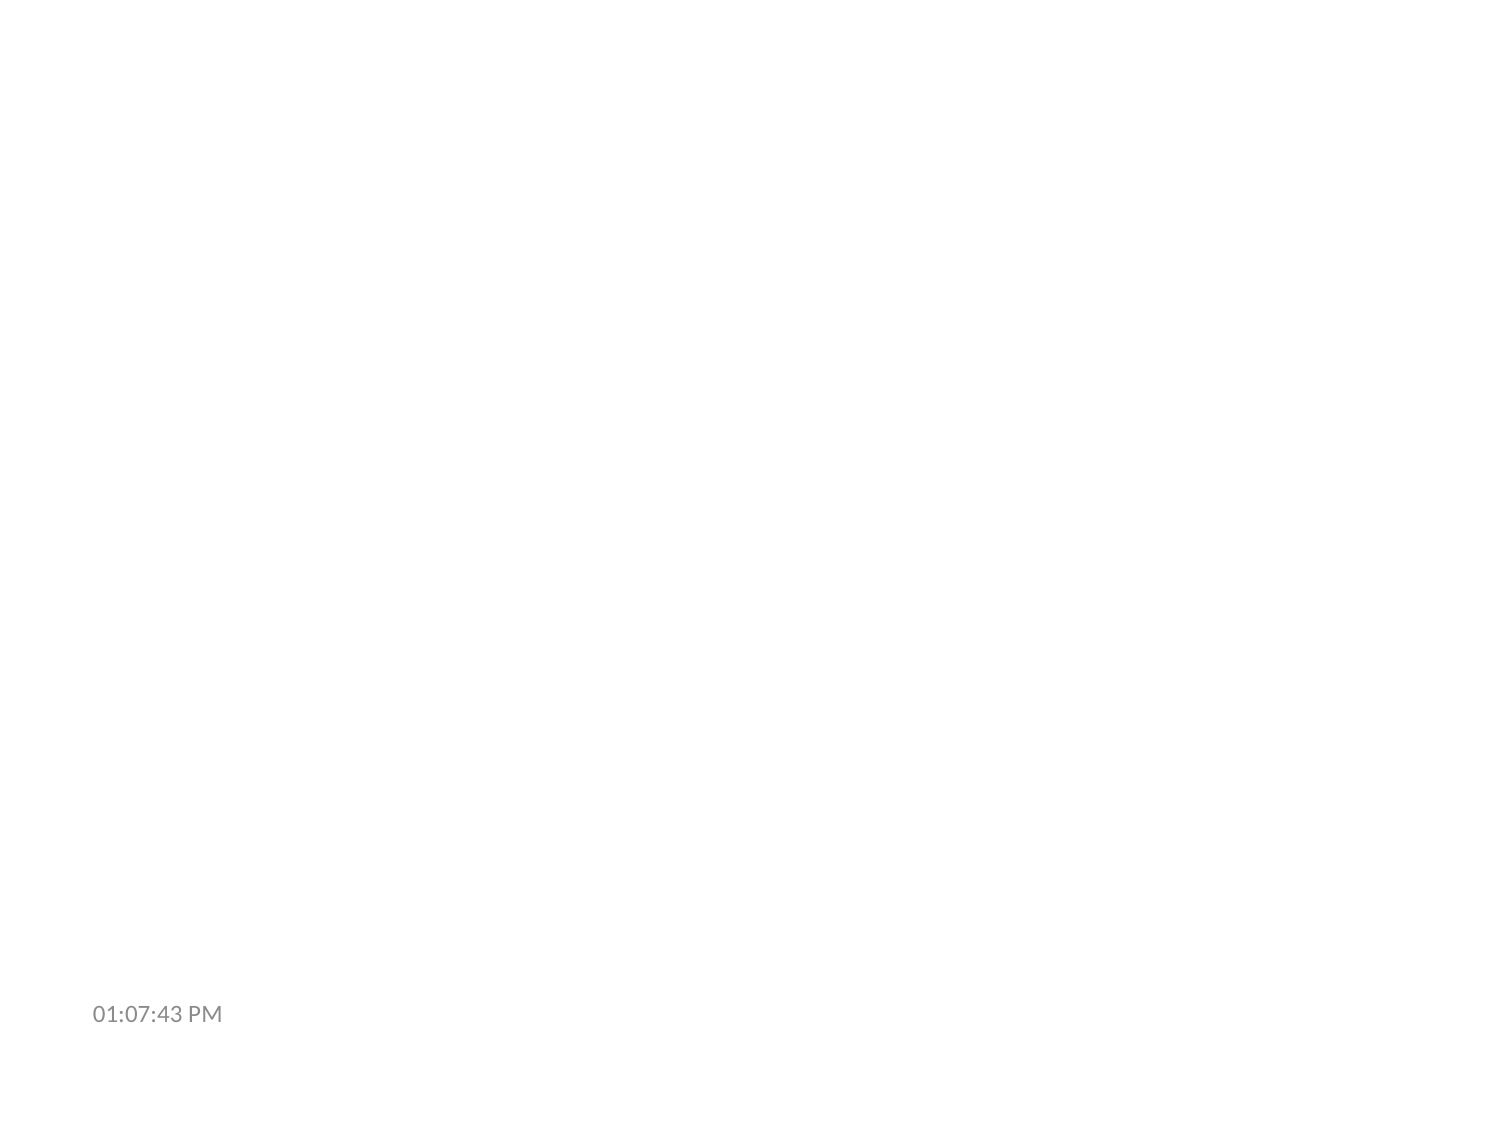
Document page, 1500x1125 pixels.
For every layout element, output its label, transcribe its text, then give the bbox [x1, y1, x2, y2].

text_box 3:35:09 PM [77, 982, 428, 1043]
